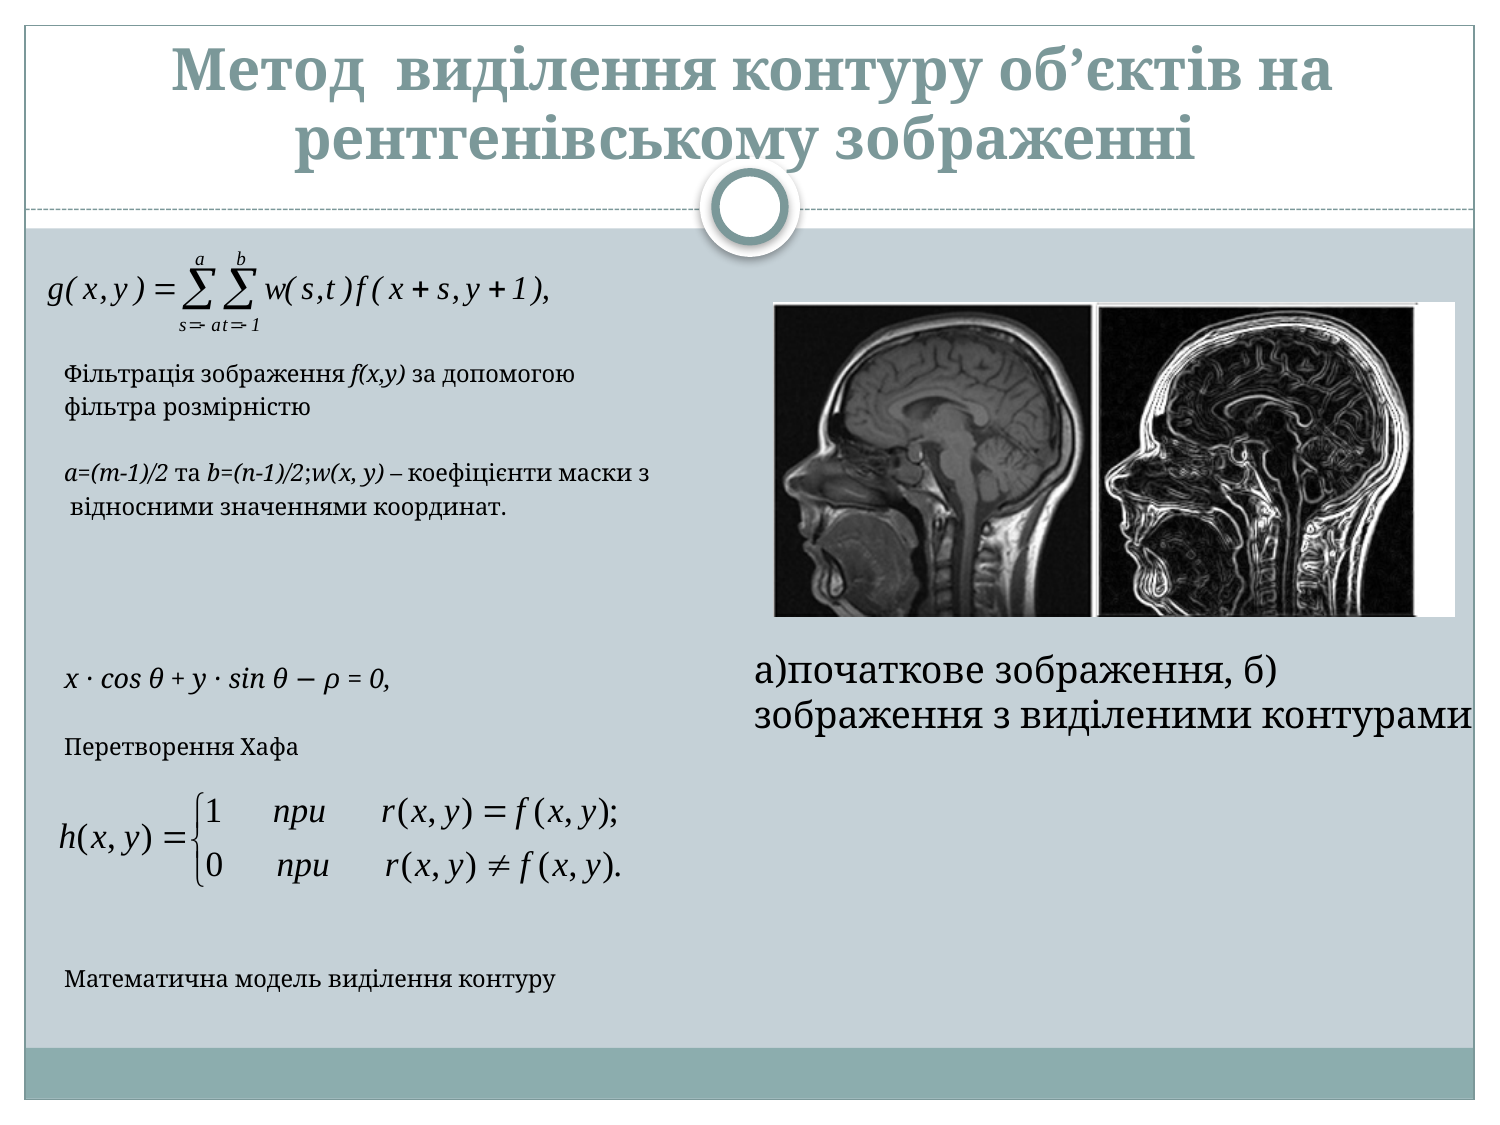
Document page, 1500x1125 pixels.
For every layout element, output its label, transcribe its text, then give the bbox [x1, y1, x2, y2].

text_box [40, 243, 553, 339]
text_box а)початкове зображення, б) зображення з виділеними контурами [738, 638, 1489, 743]
title Метод виділення контуру об’єктів на рентгенівському зображенні [53, 54, 1454, 179]
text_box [52, 786, 626, 894]
picture [773, 302, 1455, 617]
